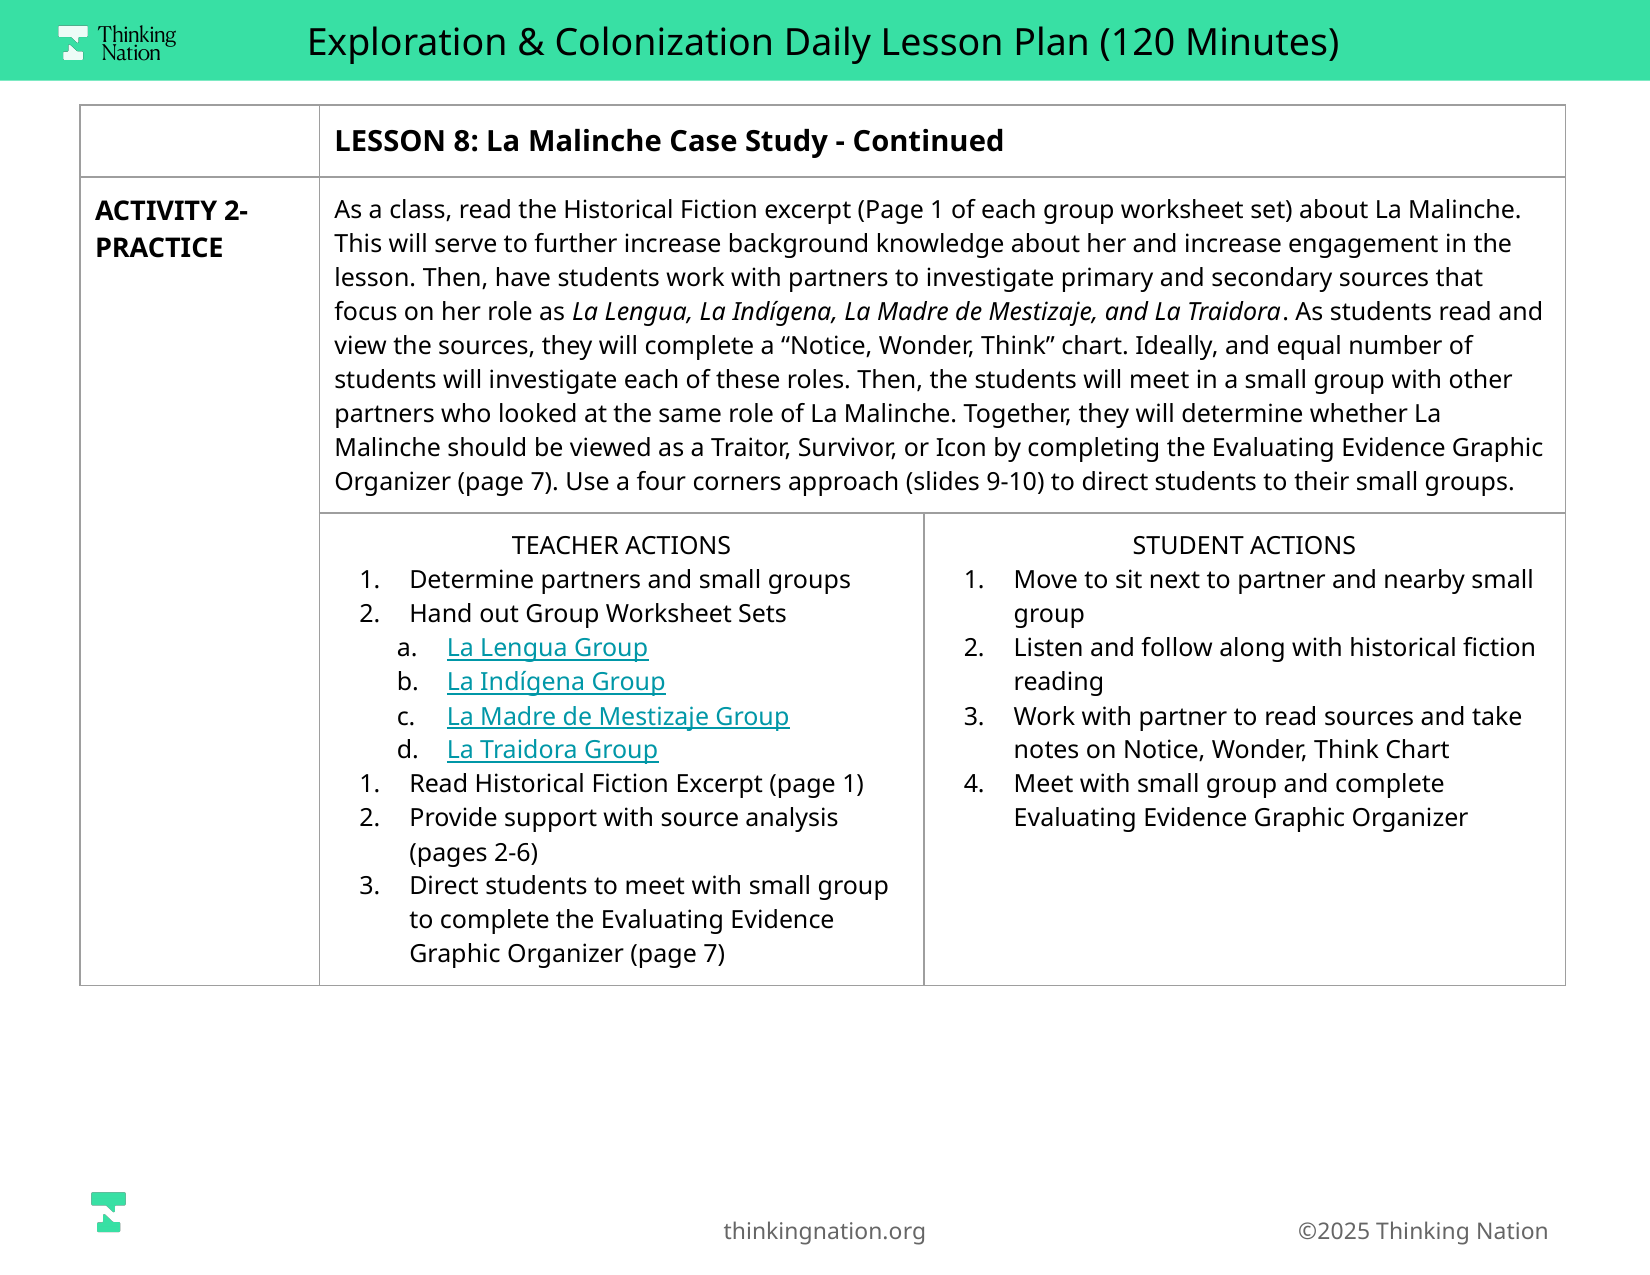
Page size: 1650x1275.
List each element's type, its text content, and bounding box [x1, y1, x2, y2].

text_box thinkingnation.org [629, 1200, 1021, 1240]
table_cell As a class, read the Historical Fiction excerpt (Page 1 of each group worksheet set) about La Malinche. This will serve to further increase background knowledge about her and increase engagement in the lesson. Then, have students work with partners to investigate primary and secondary sources that focus on her role as La Lengua, La Indígena, La Madre de Mestizaje, and La Traidora. As students read and view the sources, they will complete a “Notice, Wonder, Think” chart. Ideally, and equal number of students will investigate each of these roles. Then, the students will meet in a small group with other partners who looked at the same role of La Malinche. Together, they will determine whether La Malinche should be viewed as a Traitor, Survivor, or Icon by completing the Evaluating Evidence Graphic Organizer (page 7). Use a four corners approach (slides 9-10) to direct students to their small groups. [320, 178, 1565, 512]
table_header LESSON 8: La Malinche Case Study - Continued [320, 106, 1565, 176]
table_cell ACTIVITY 2- PRACTICE [81, 178, 319, 985]
table_cell TEACHER ACTIONS Determine partners and small groups Hand out Group Worksheet Sets La Lengua Group La Indígena Group La Madre de Mestizaje Group La Traidora Group Read Historical Fiction Excerpt (page 1) Provide support with source analysis (pages 2-6) Direct students to meet with small group to complete the Evaluating Evidence Graphic Organizer (page 7) [320, 514, 923, 985]
table_header [81, 106, 319, 176]
picture [80, 1184, 136, 1240]
text_box Exploration & Colonization Daily Lesson Plan (120 Minutes) [0, 0, 1650, 81]
table_cell STUDENT ACTIONS Move to sit next to partner and nearby small group Listen and follow along with historical fiction reading Work with partner to read sources and take notes on Notice, Wonder, Think Chart Meet with small group and complete Evaluating Evidence Graphic Organizer [925, 514, 1565, 985]
text_box ©2025 Thinking Nation [1174, 1200, 1566, 1240]
picture [45, 14, 180, 71]
